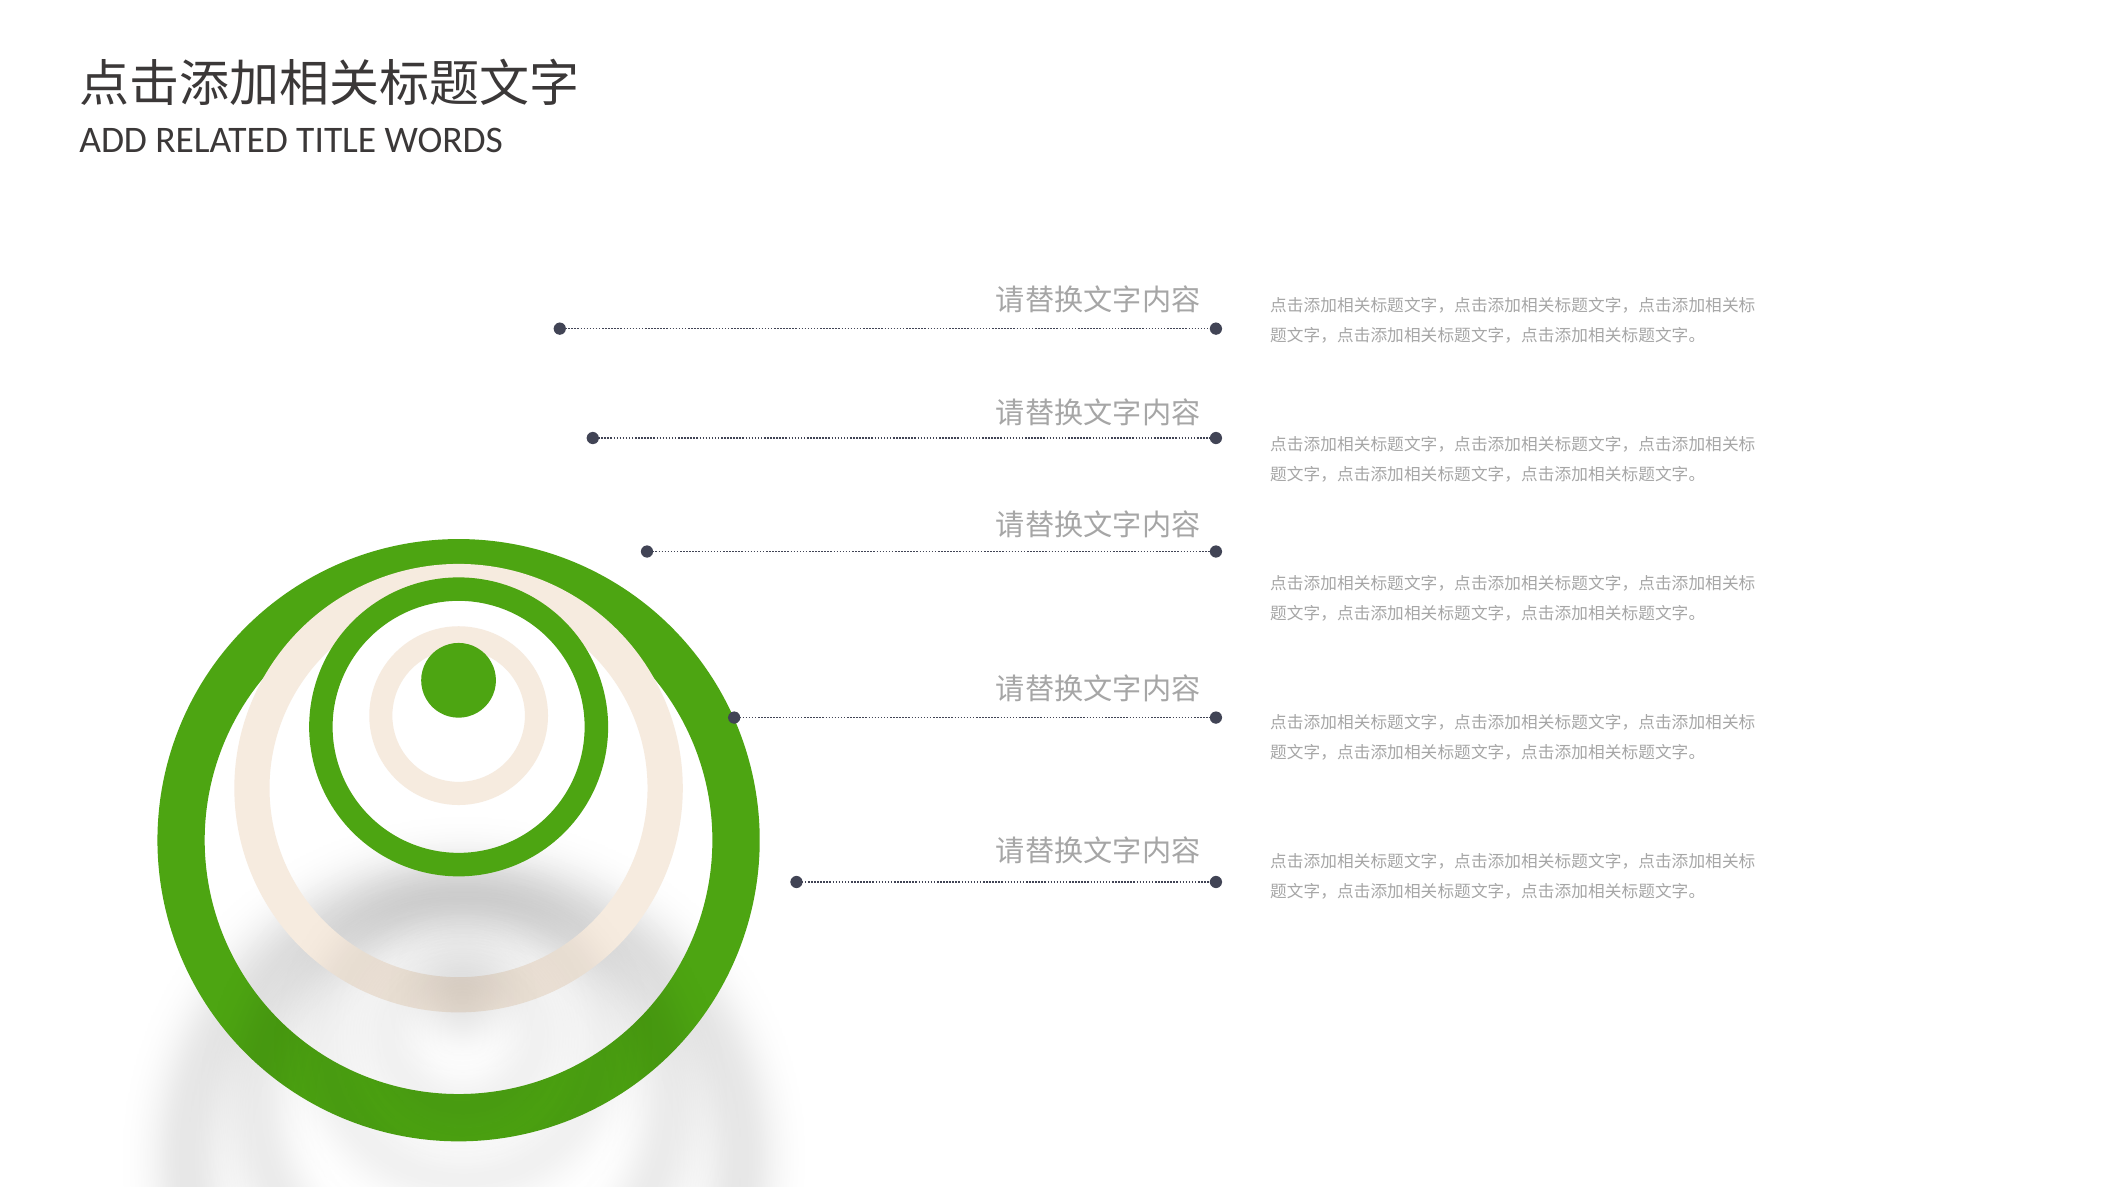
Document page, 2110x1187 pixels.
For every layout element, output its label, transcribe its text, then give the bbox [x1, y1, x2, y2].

text_box 请替换文字内容 [980, 656, 1216, 714]
text_box 点击添加相关标题文字，点击添加相关标题文字，点击添加相关标题文字，点击添加相关标题文字，点击添加相关标题文字。 [1255, 833, 1787, 909]
text_box [233, 562, 684, 965]
text_box 请替换文字内容 [980, 380, 1216, 437]
text_box 点击添加相关标题文字，点击添加相关标题文字，点击添加相关标题文字，点击添加相关标题文字，点击添加相关标题文字。 [1255, 694, 1787, 770]
text_box 点击添加相关标题文字，点击添加相关标题文字，点击添加相关标题文字，点击添加相关标题文字，点击添加相关标题文字。 [1255, 555, 1787, 631]
text_box [308, 576, 610, 878]
text_box [156, 538, 761, 1039]
text_box 请替换文字内容 [980, 491, 1216, 549]
text_box 点击添加相关标题文字，点击添加相关标题文字，点击添加相关标题文字，点击添加相关标题文字，点击添加相关标题文字。 [1255, 416, 1787, 491]
text_box 请替换文字内容 [980, 818, 1216, 876]
text_box ADD RELATED TITLE WORDS [63, 107, 520, 169]
text_box 点击添加相关标题文字，点击添加相关标题文字，点击添加相关标题文字，点击添加相关标题文字，点击添加相关标题文字。 [1255, 277, 1787, 352]
text_box [368, 625, 550, 807]
text_box [420, 641, 497, 719]
text_box 请替换文字内容 [980, 267, 1216, 325]
text_box 点击添加相关标题文字 [63, 43, 596, 120]
